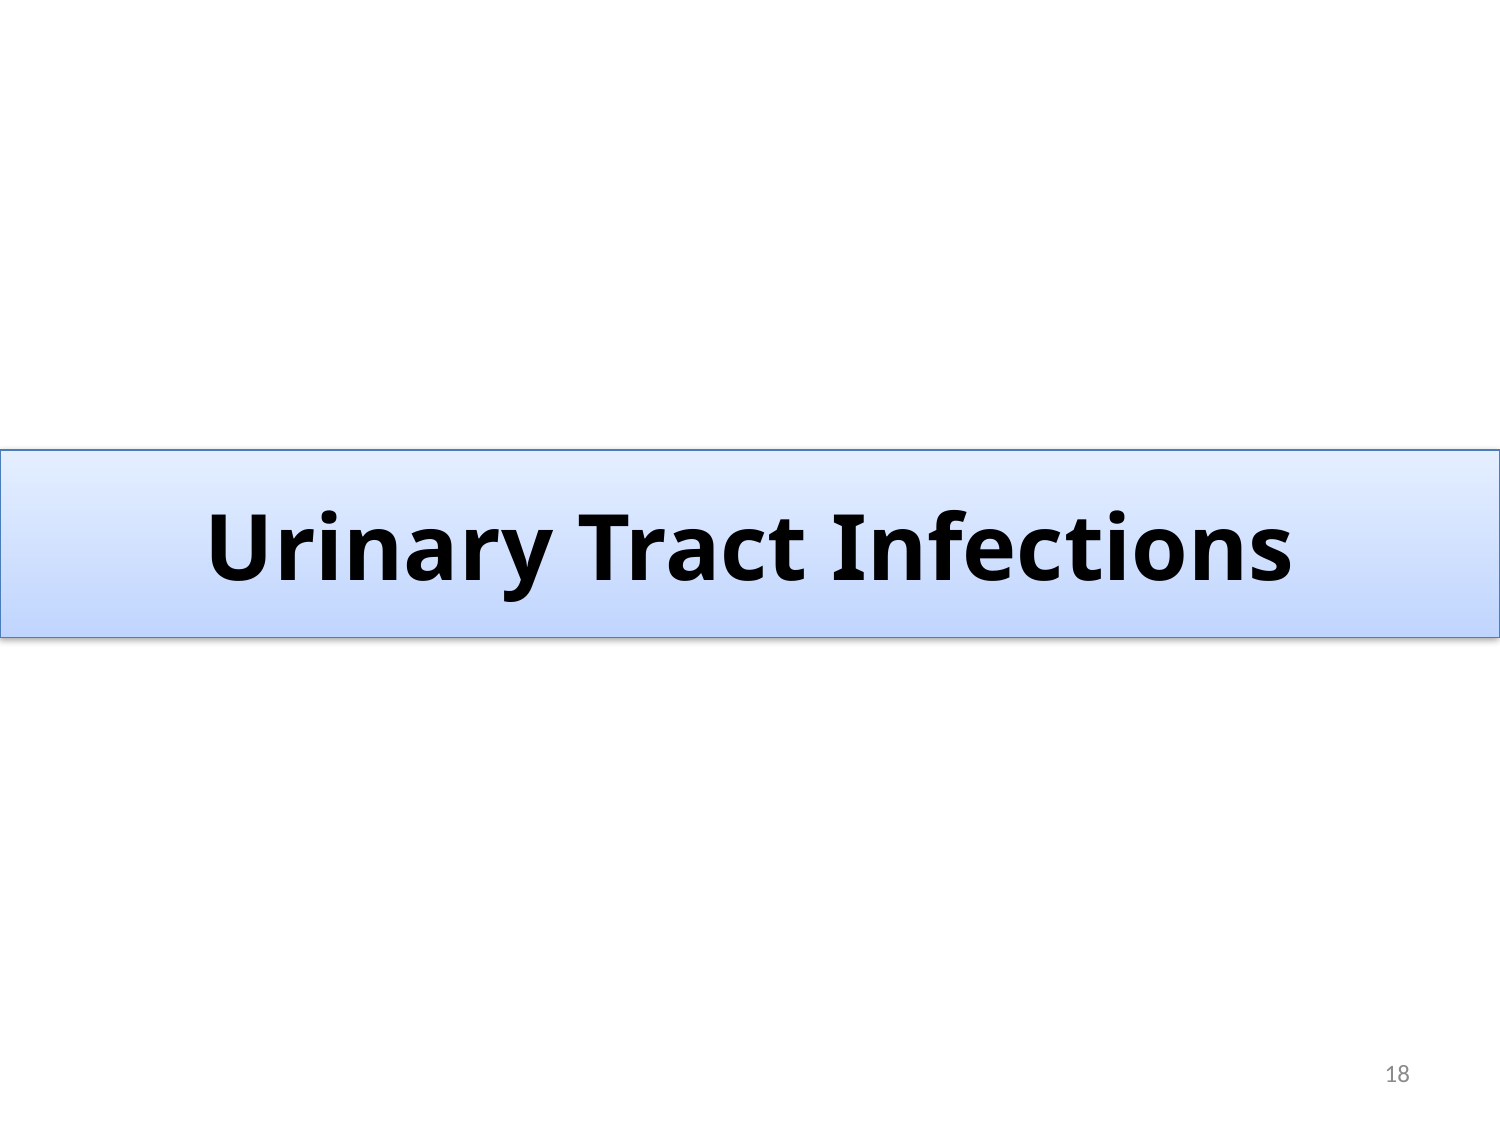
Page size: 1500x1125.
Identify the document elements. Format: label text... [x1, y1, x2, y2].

title Urinary Tract Infections [0, 449, 1500, 638]
slide_number 18 [1074, 1042, 1425, 1103]
